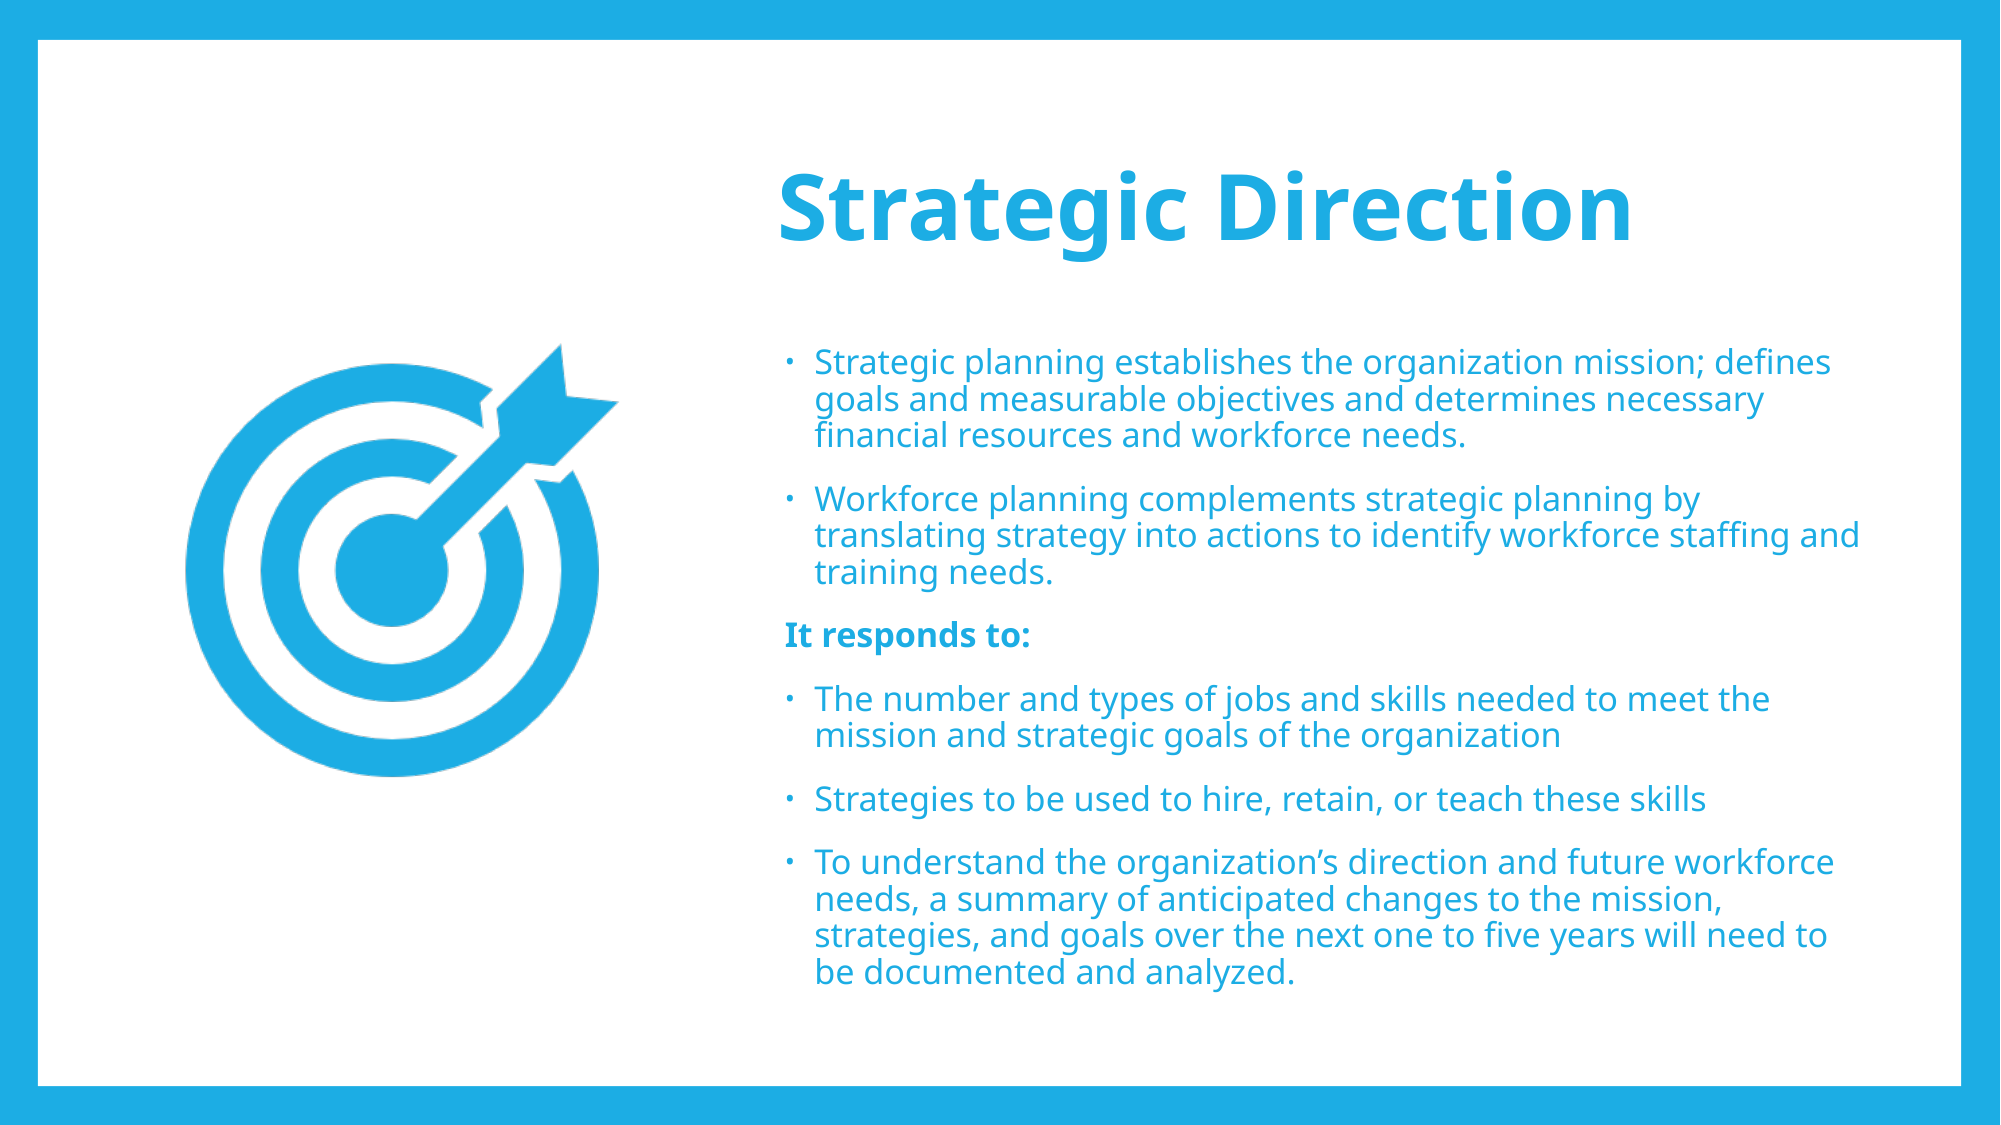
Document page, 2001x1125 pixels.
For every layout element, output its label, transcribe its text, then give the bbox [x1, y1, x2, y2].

list Strategic planning establishes the organization mission; defines goals and measurable objectives and determines necessary financial resources and workforce needs. Workforce planning complements strategic planning by translating strategy into actions to identify workforce staffing and training needs. It responds to: The number and types of jobs and skills needed to meet the mission and strategic goals of the organization Strategies to be used to hire, retain, or teach these skills To understand the organization’s direction and future workforce needs, a summary of anticipated changes to the mission, strategies, and goals over the next one to five years will need to be documented and analyzed. [762, 337, 1882, 1000]
title Strategic Direction [762, 99, 1882, 323]
picture [142, 304, 658, 820]
